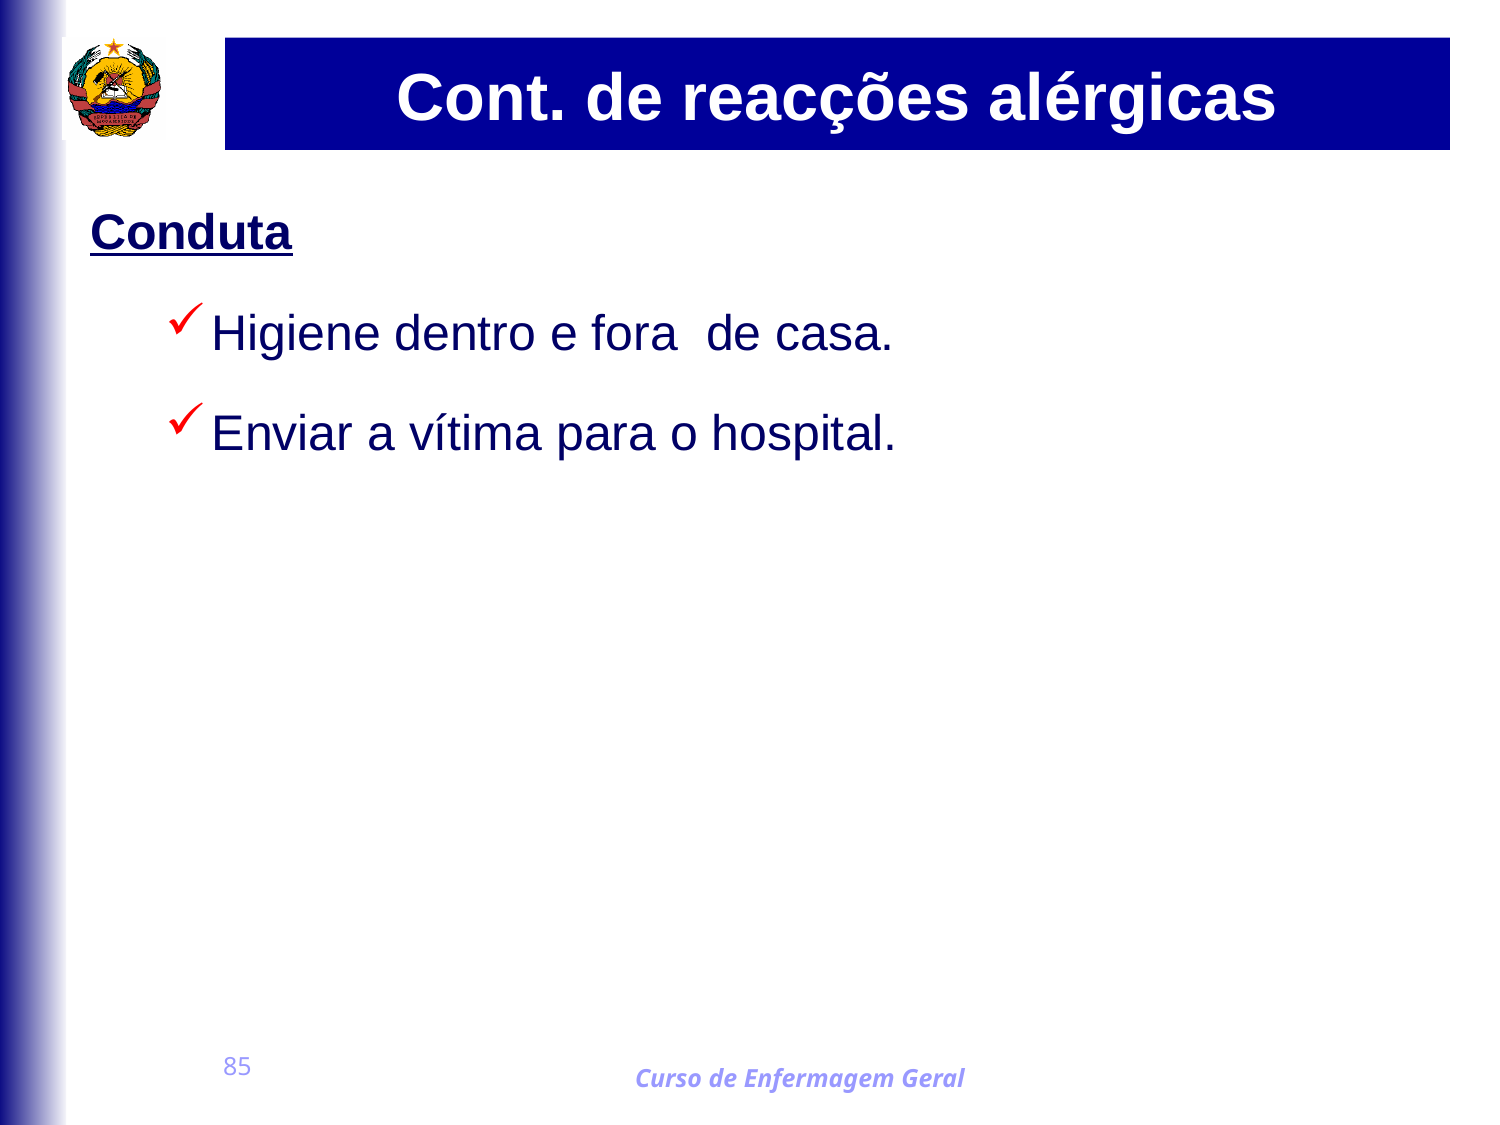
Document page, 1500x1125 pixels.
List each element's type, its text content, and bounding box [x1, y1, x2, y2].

footer Curso de Enfermagem Geral [499, 1049, 1101, 1101]
title Cont. de reacções alérgicas [224, 37, 1451, 151]
slide_number 85 [62, 1037, 413, 1098]
list Conduta Higiene dentro e fora de casa. Enviar a vítima para o hospital. [74, 162, 1451, 988]
